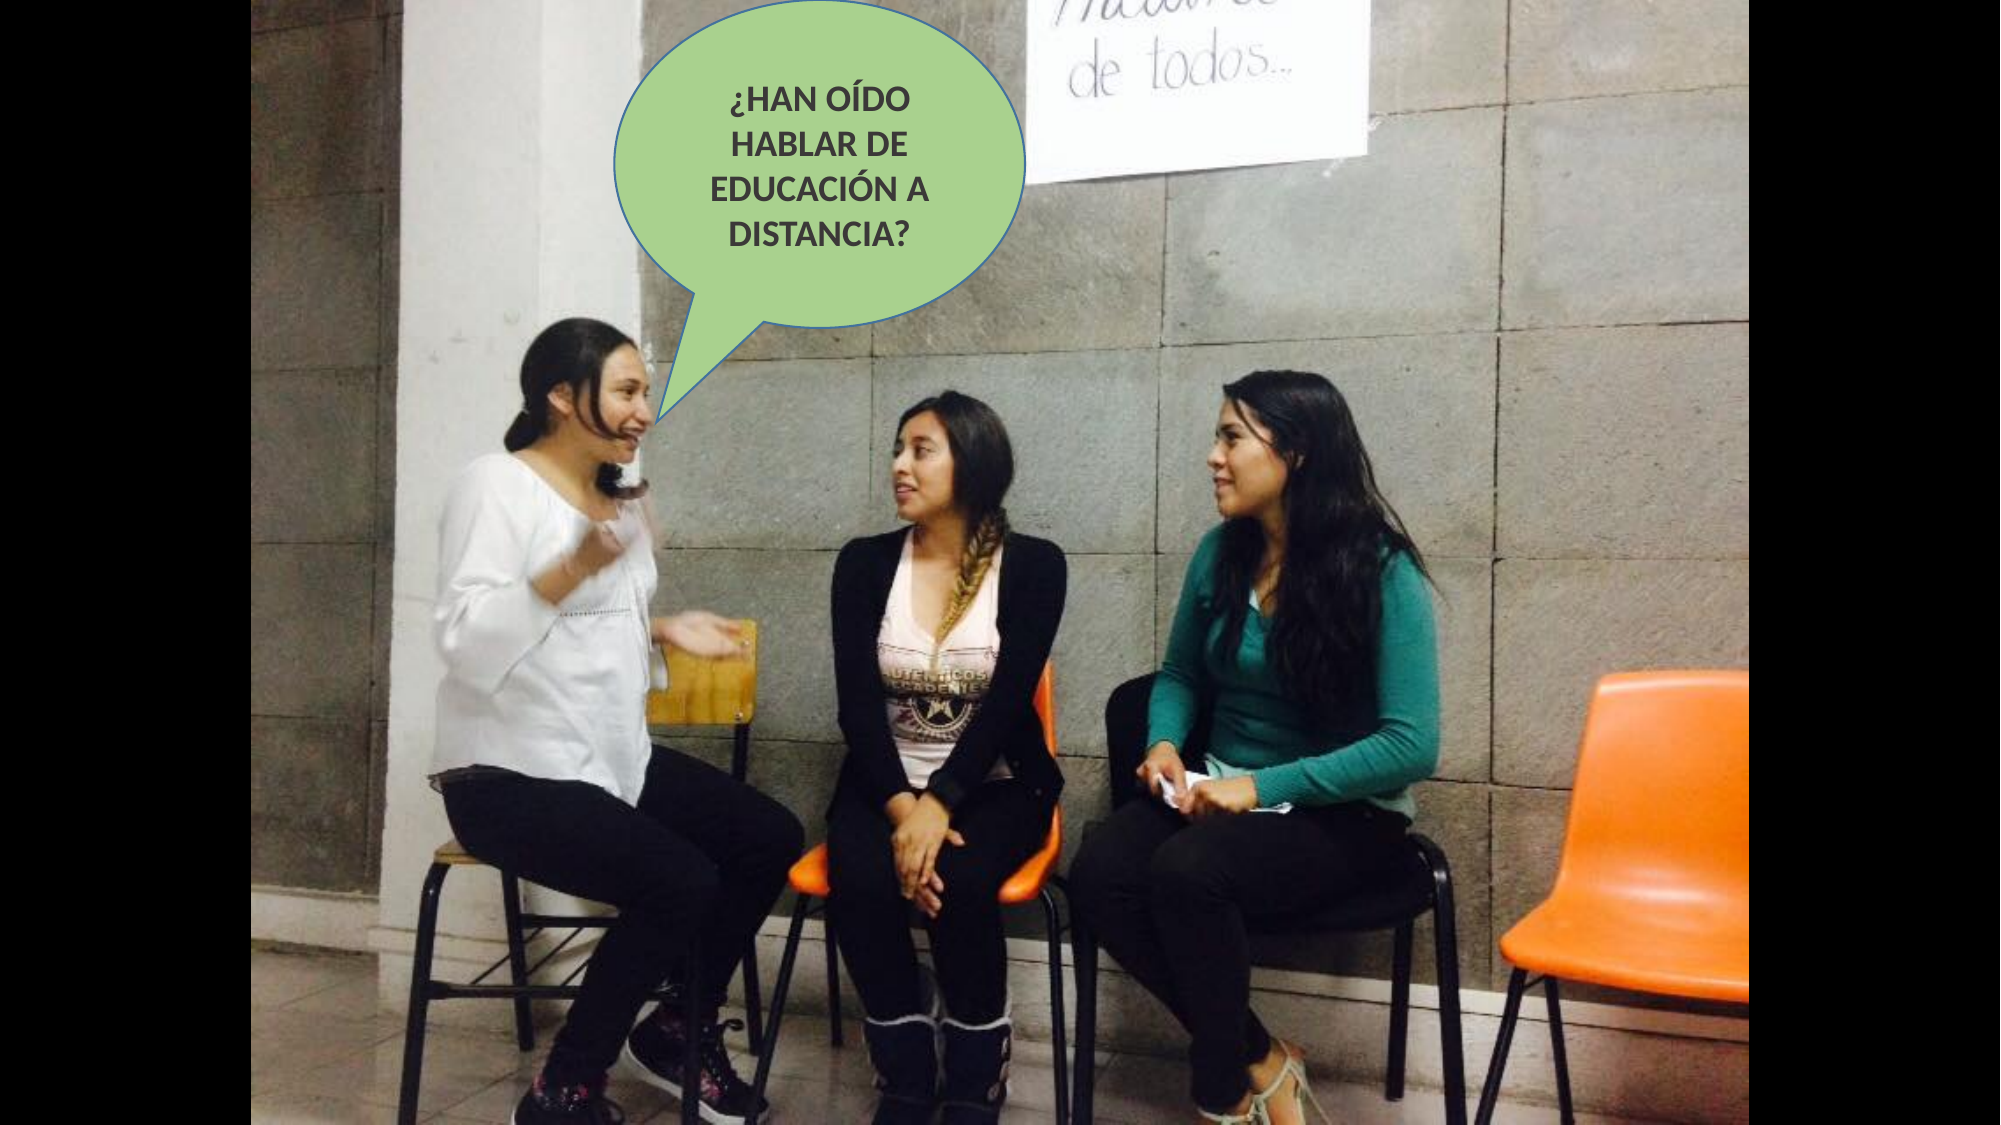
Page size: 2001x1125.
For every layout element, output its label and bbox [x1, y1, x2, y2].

picture [250, 0, 1749, 1125]
